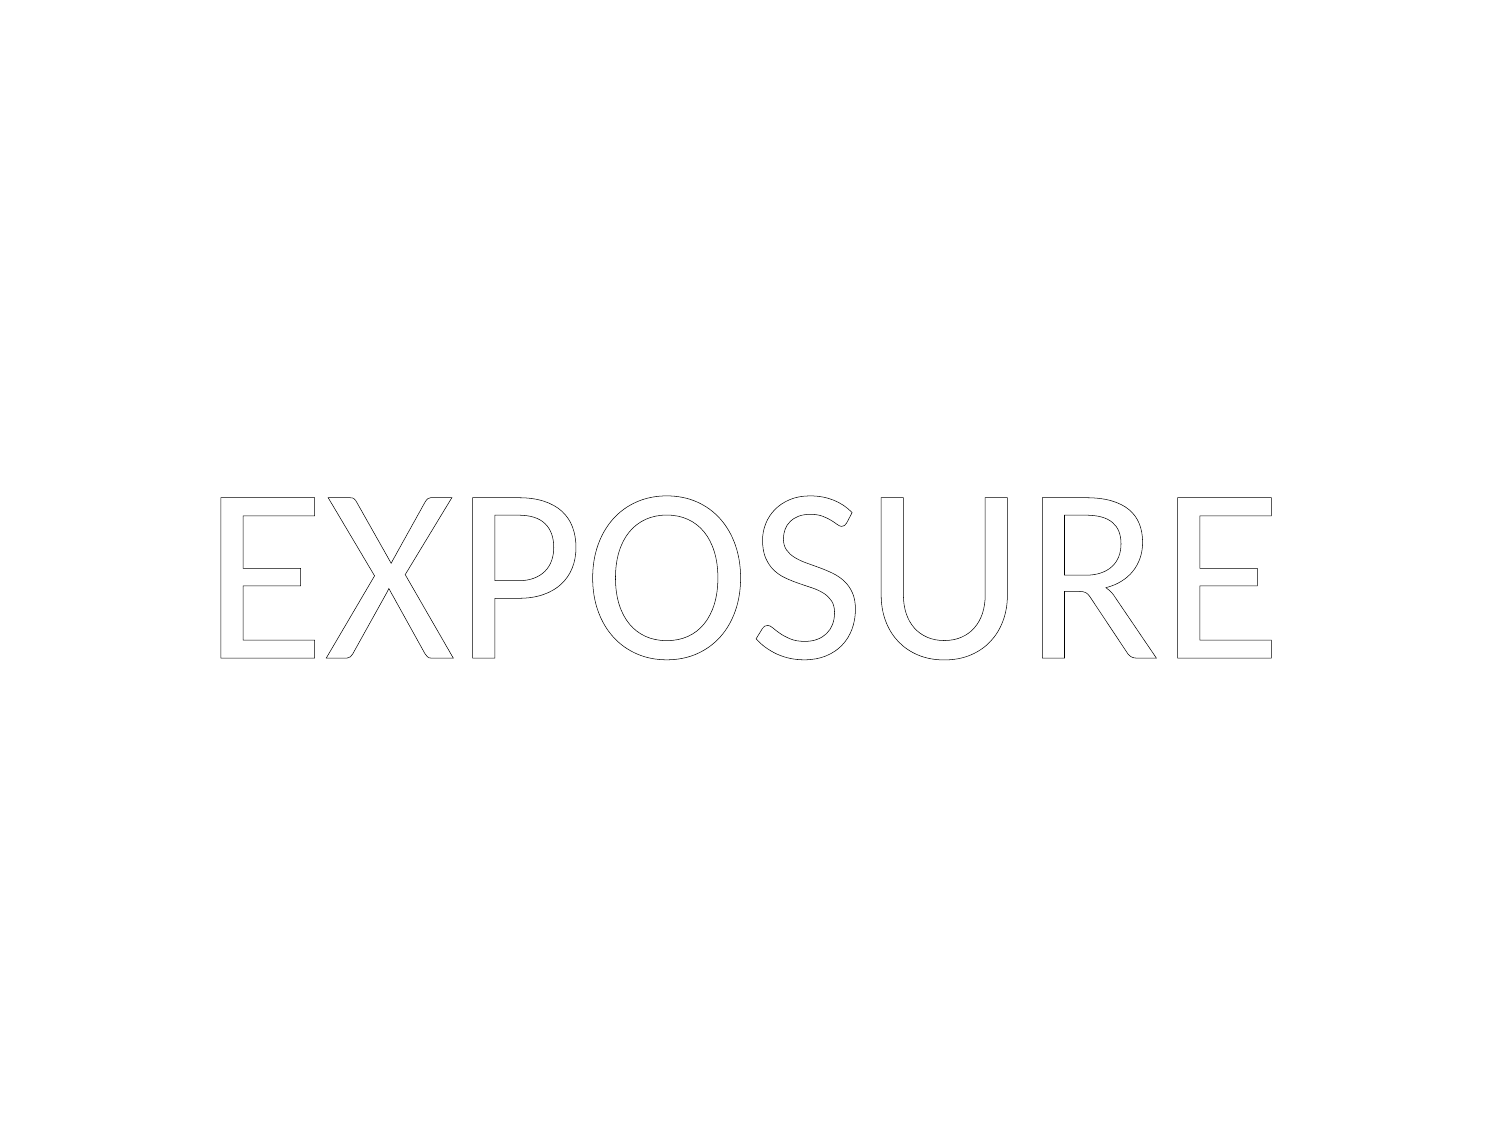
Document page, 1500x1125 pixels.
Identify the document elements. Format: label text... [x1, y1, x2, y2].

text_box EXPOSURE [72, 400, 1414, 716]
